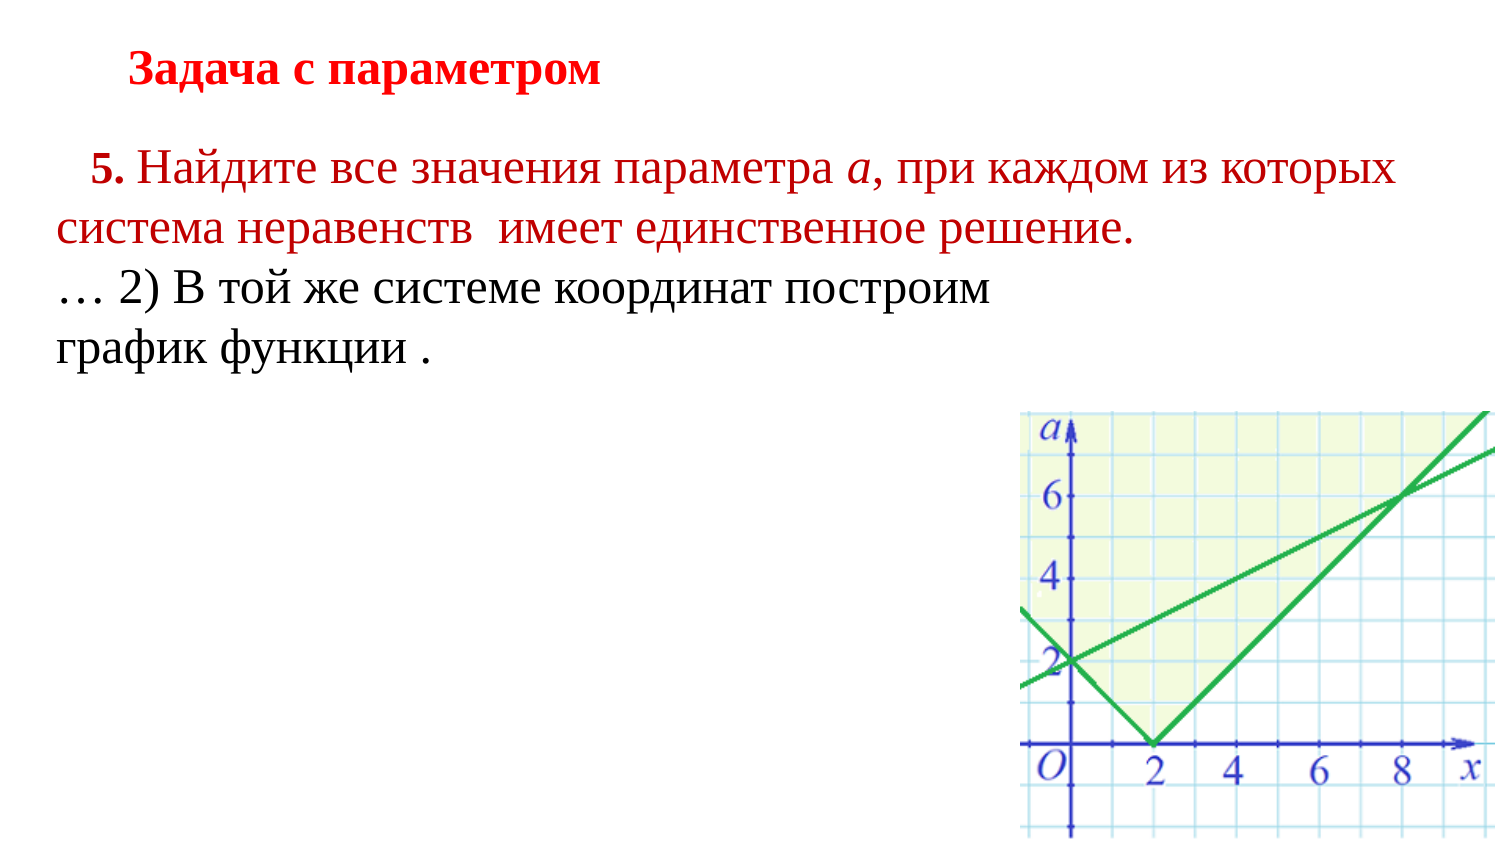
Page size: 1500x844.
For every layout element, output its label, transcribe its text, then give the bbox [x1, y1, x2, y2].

title Задача с параметром [112, 32, 1376, 103]
subtitle [41, 150, 1471, 800]
picture [1020, 411, 1495, 844]
